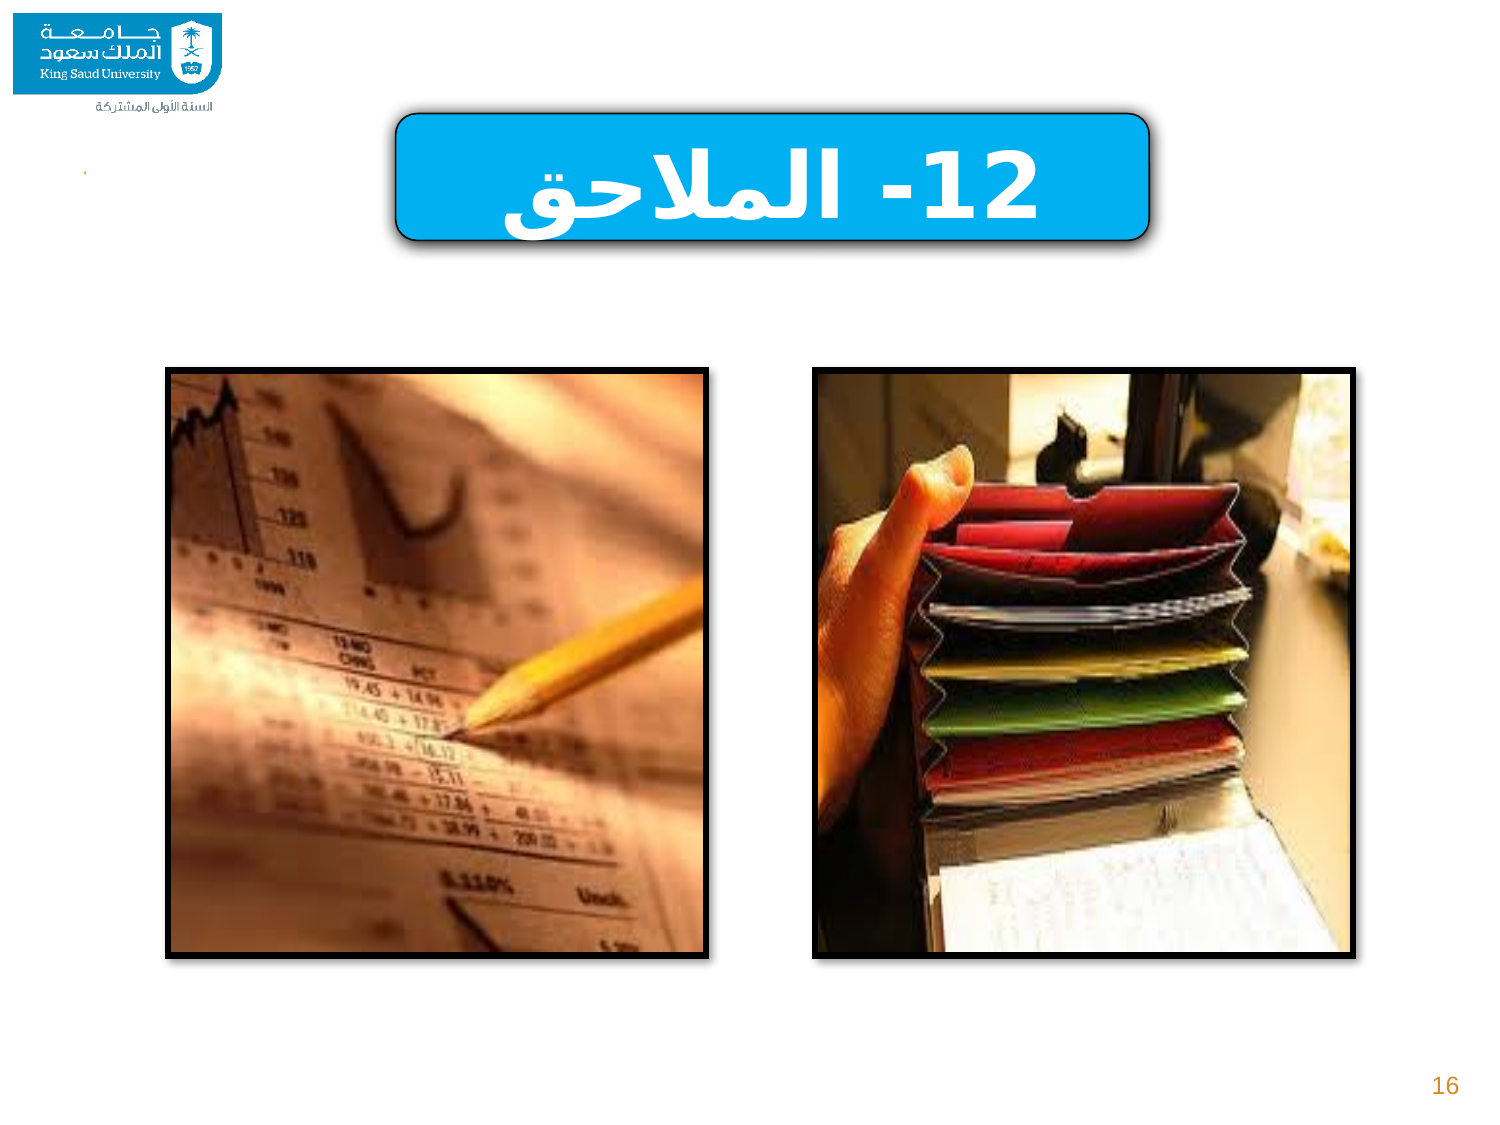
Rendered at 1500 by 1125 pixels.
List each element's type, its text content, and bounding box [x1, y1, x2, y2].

slide_number 16 [1350, 1061, 1475, 1103]
picture [0, 0, 236, 126]
text_box 12- الملاحق [394, 112, 1151, 242]
picture [818, 373, 1351, 953]
picture [170, 373, 704, 953]
